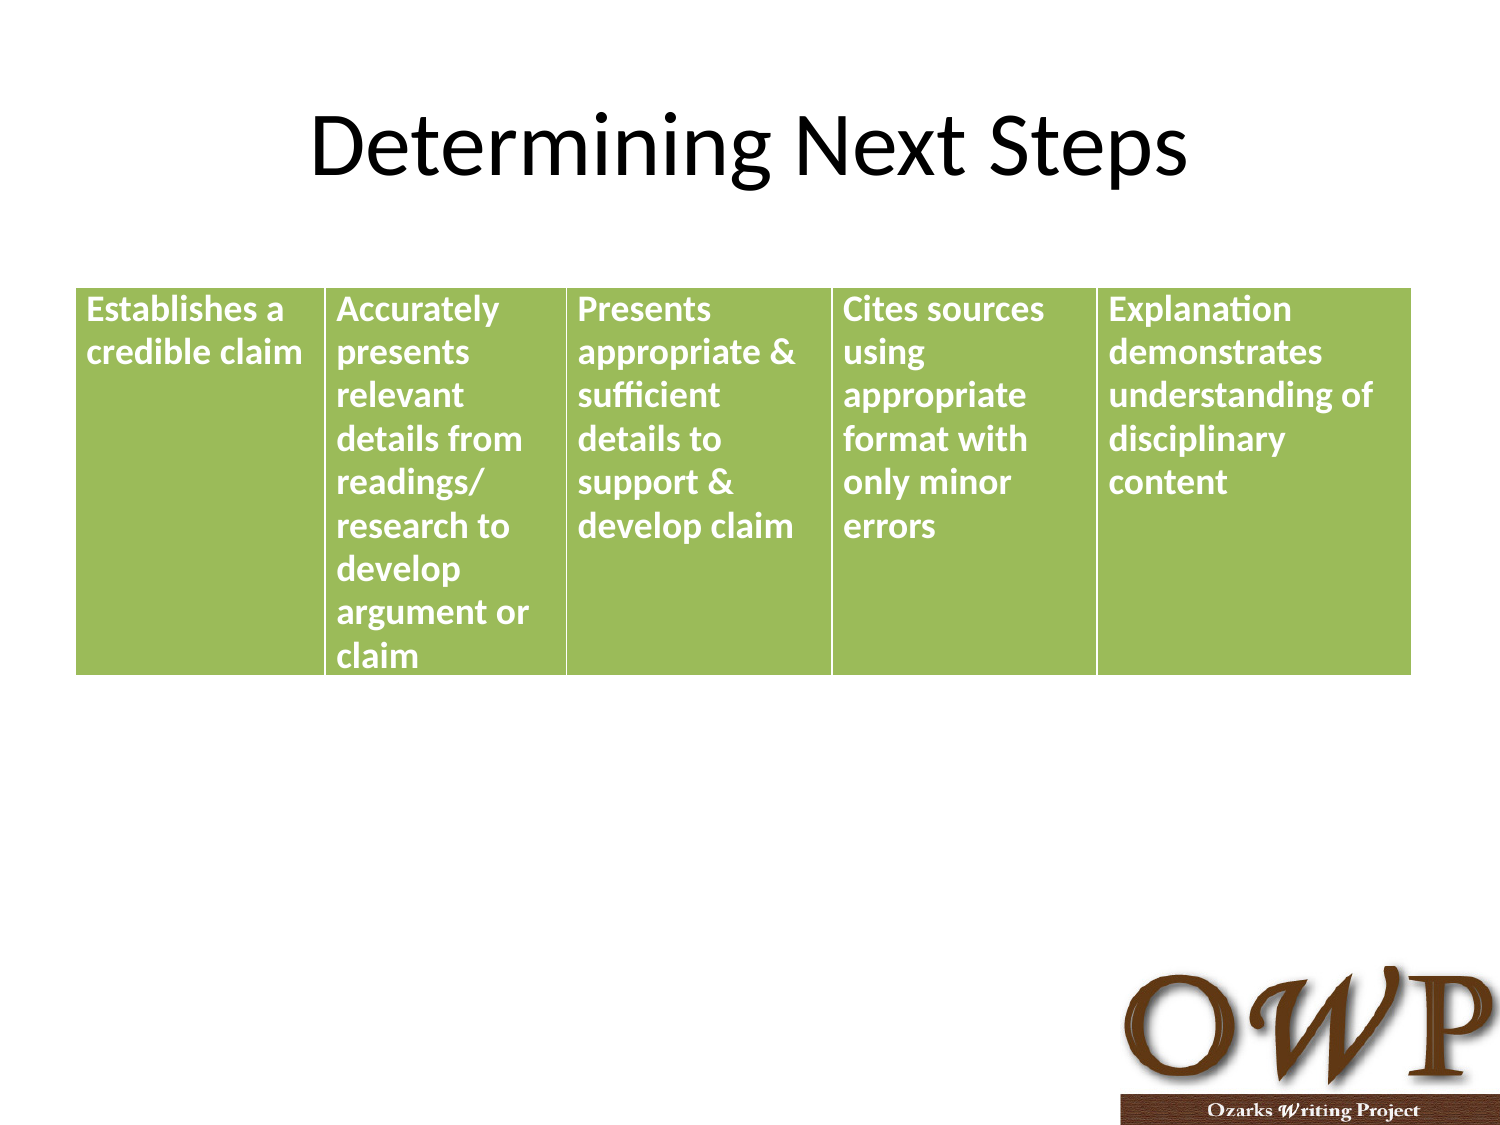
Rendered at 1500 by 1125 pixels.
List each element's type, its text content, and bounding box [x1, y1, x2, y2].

table_header Accurately presents relevant details from readings/ research to develop argument or claim [326, 288, 566, 675]
table_header Presents appropriate & sufficient details to support & develop claim [567, 288, 831, 675]
title Determining Next Steps [74, 44, 1426, 233]
picture [1120, 957, 1500, 1125]
table_header Cites sources using appropriate format with only minor errors [833, 288, 1096, 675]
table_header Explanation demonstrates understanding of disciplinary content [1098, 288, 1411, 675]
table_header Establishes a credible claim [76, 288, 324, 675]
